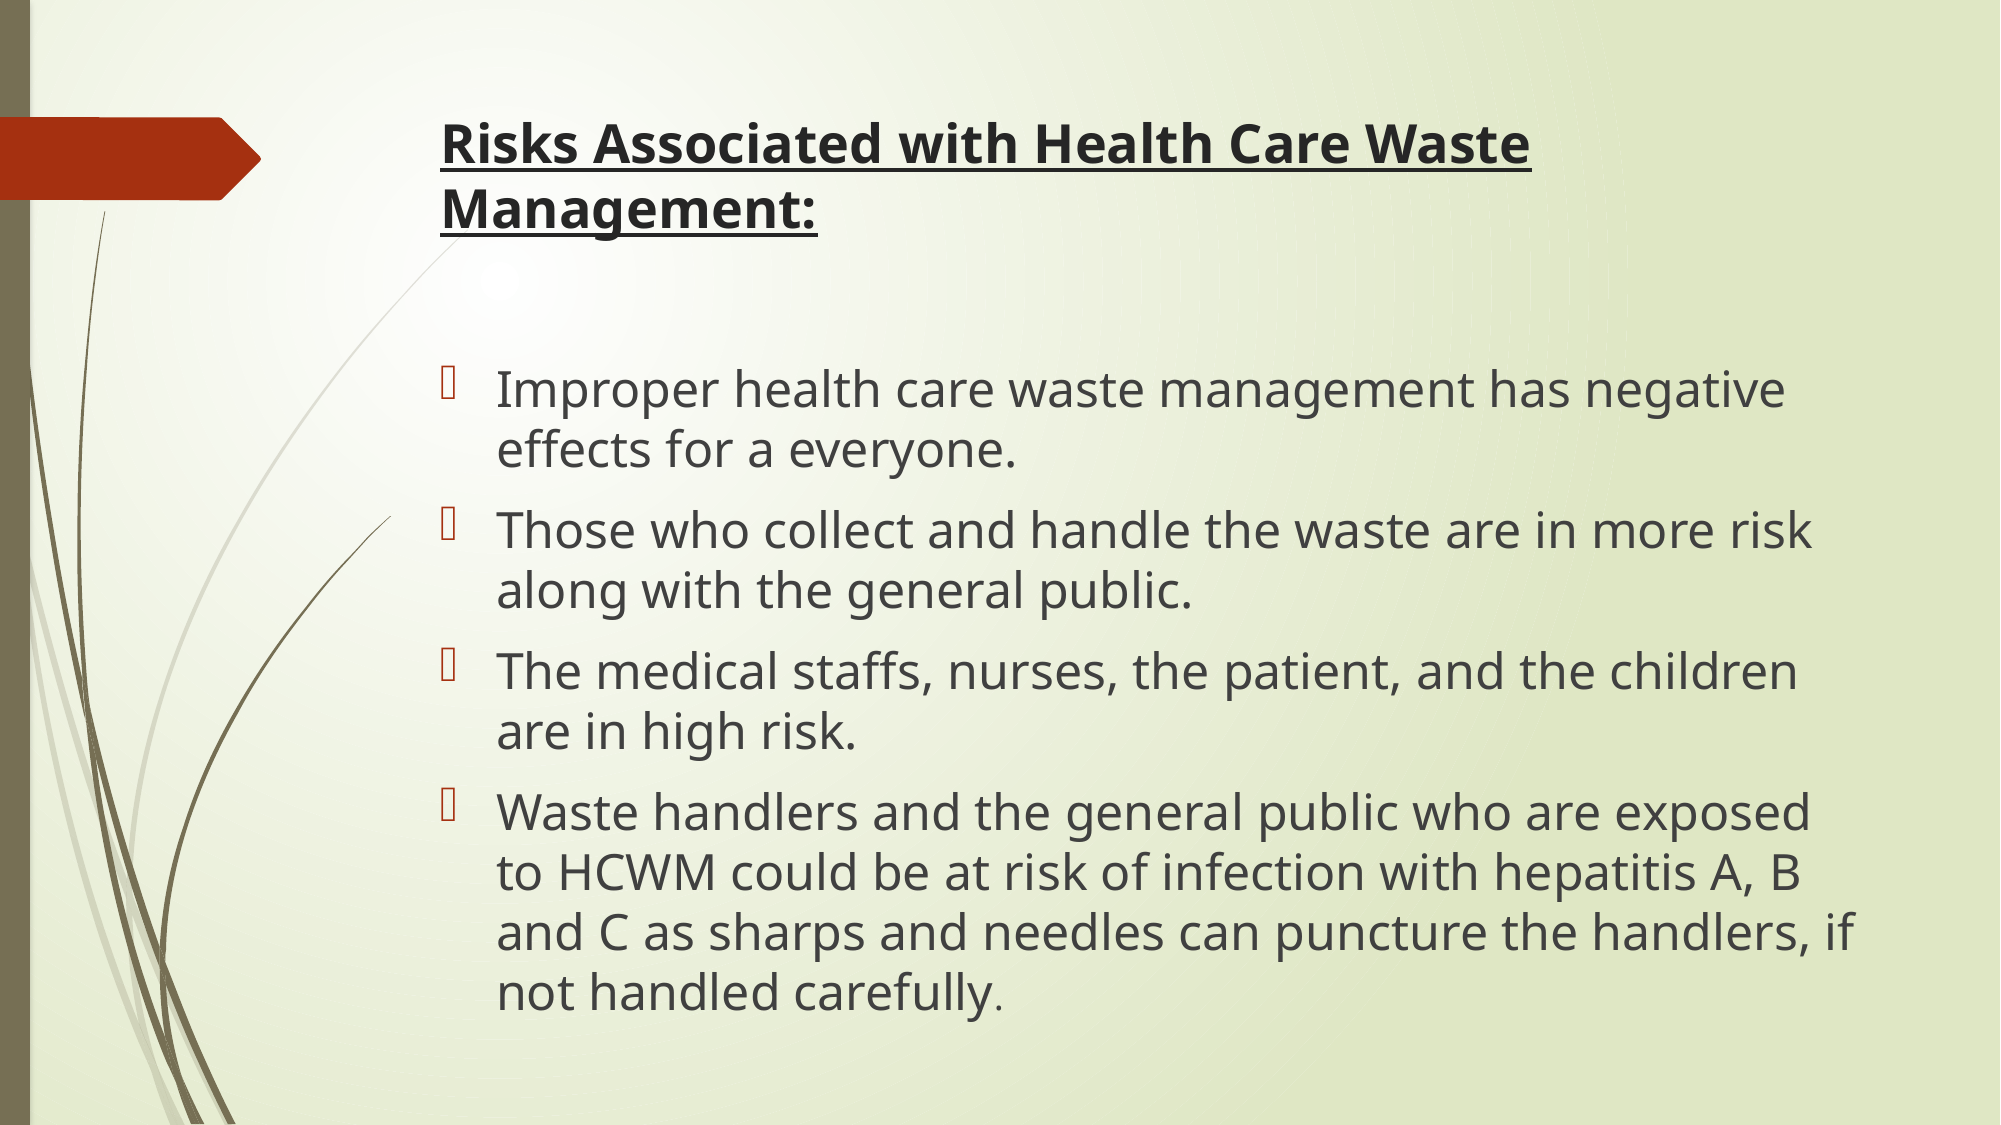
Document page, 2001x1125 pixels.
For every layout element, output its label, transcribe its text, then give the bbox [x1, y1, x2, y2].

list Improper health care waste management has negative effects for a everyone. Those who collect and handle the waste are in more risk along with the general public. The medical staffs, nurses, the patient, and the children are in high risk. Waste handlers and the general public who are exposed to HCWM could be at risk of infection with hepatitis A, B and C as sharps and needles can puncture the handlers, if not handled carefully. [424, 350, 1888, 1101]
title Risks Associated with Health Care Waste Management: [425, 102, 1888, 313]
